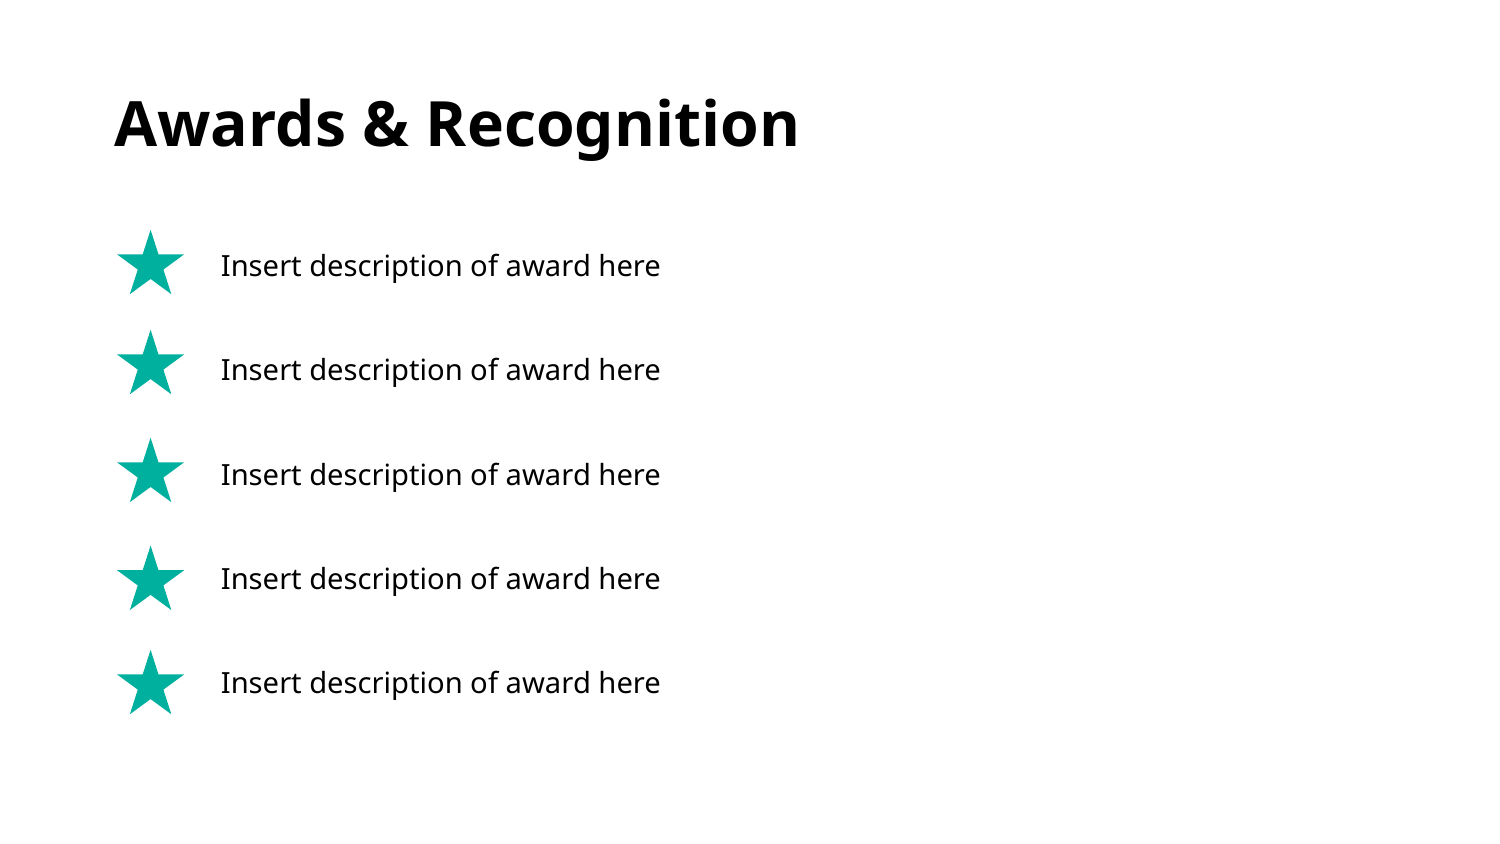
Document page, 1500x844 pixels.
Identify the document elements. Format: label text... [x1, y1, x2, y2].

text_box [117, 329, 185, 395]
text_box [117, 649, 185, 715]
text_box Insert description of award here [209, 658, 829, 705]
text_box [117, 545, 185, 611]
text_box Insert description of award here [209, 241, 829, 288]
text_box [117, 437, 185, 503]
text_box [117, 229, 185, 295]
text_box Insert description of award here [209, 346, 829, 393]
text_box Insert description of award here [209, 450, 829, 497]
title Awards & Recognition [103, 44, 1397, 208]
text_box Insert description of award here [209, 554, 829, 601]
